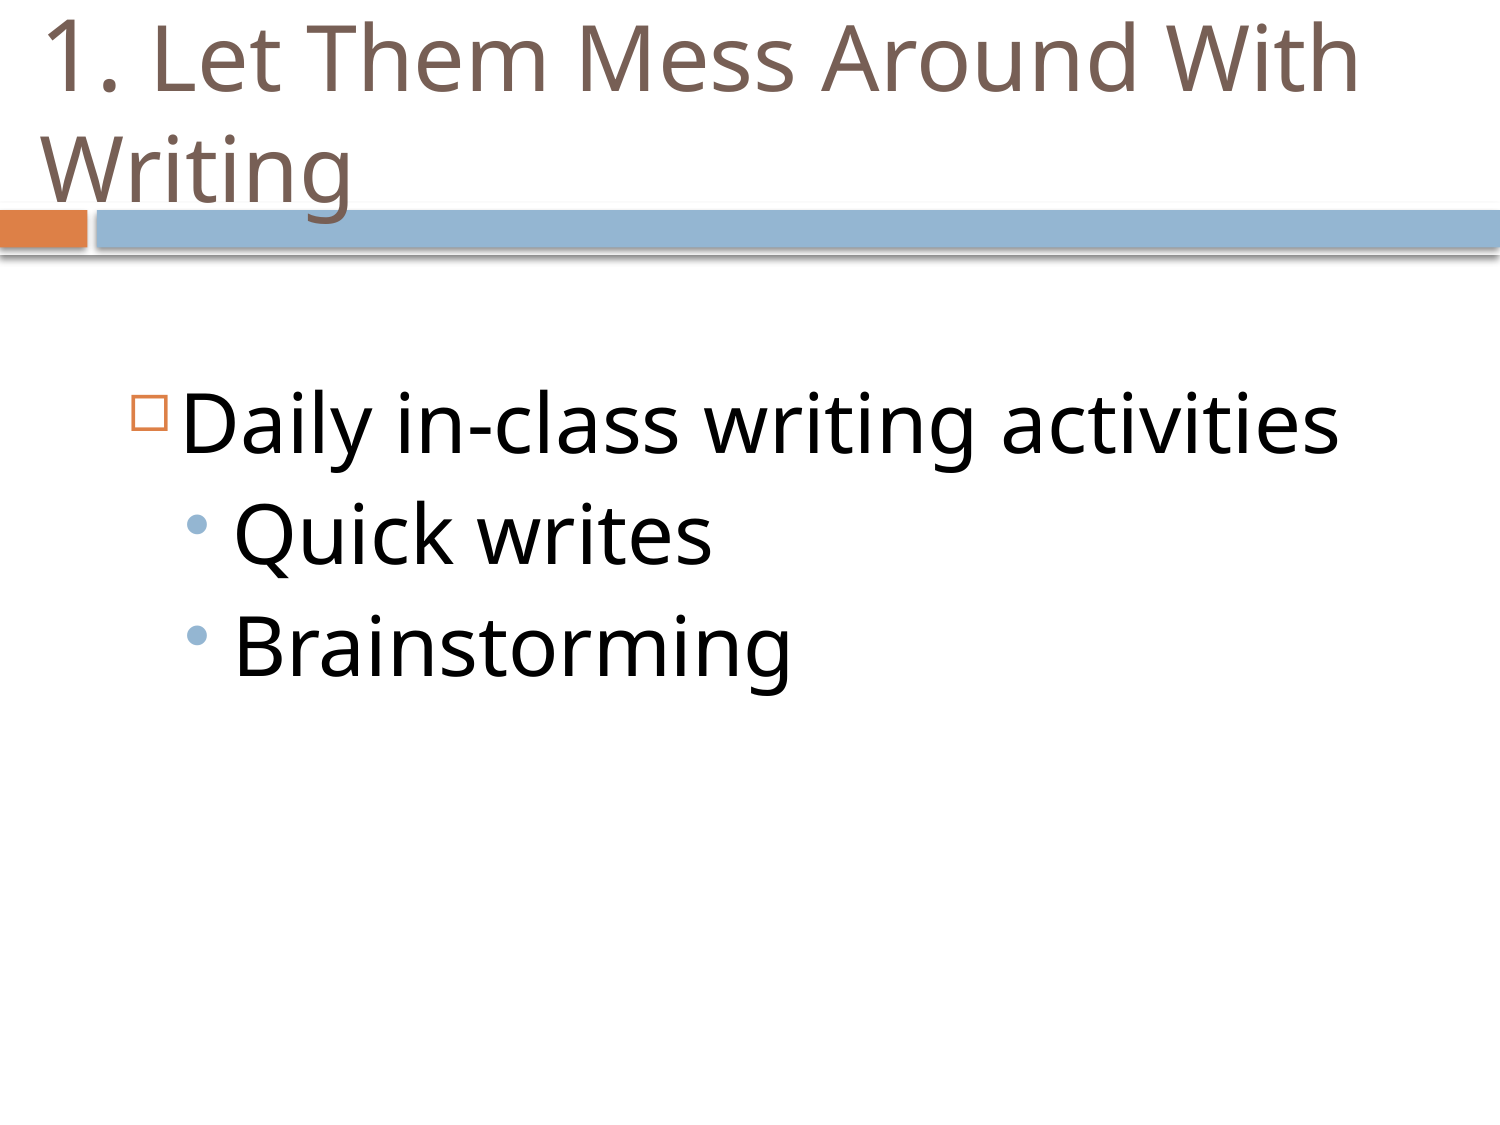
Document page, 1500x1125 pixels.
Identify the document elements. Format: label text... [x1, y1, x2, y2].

title 1. Let Them Mess Around With Writing [24, 24, 1500, 188]
list Daily in-class writing activities Quick writes Brainstorming [112, 362, 1425, 1005]
